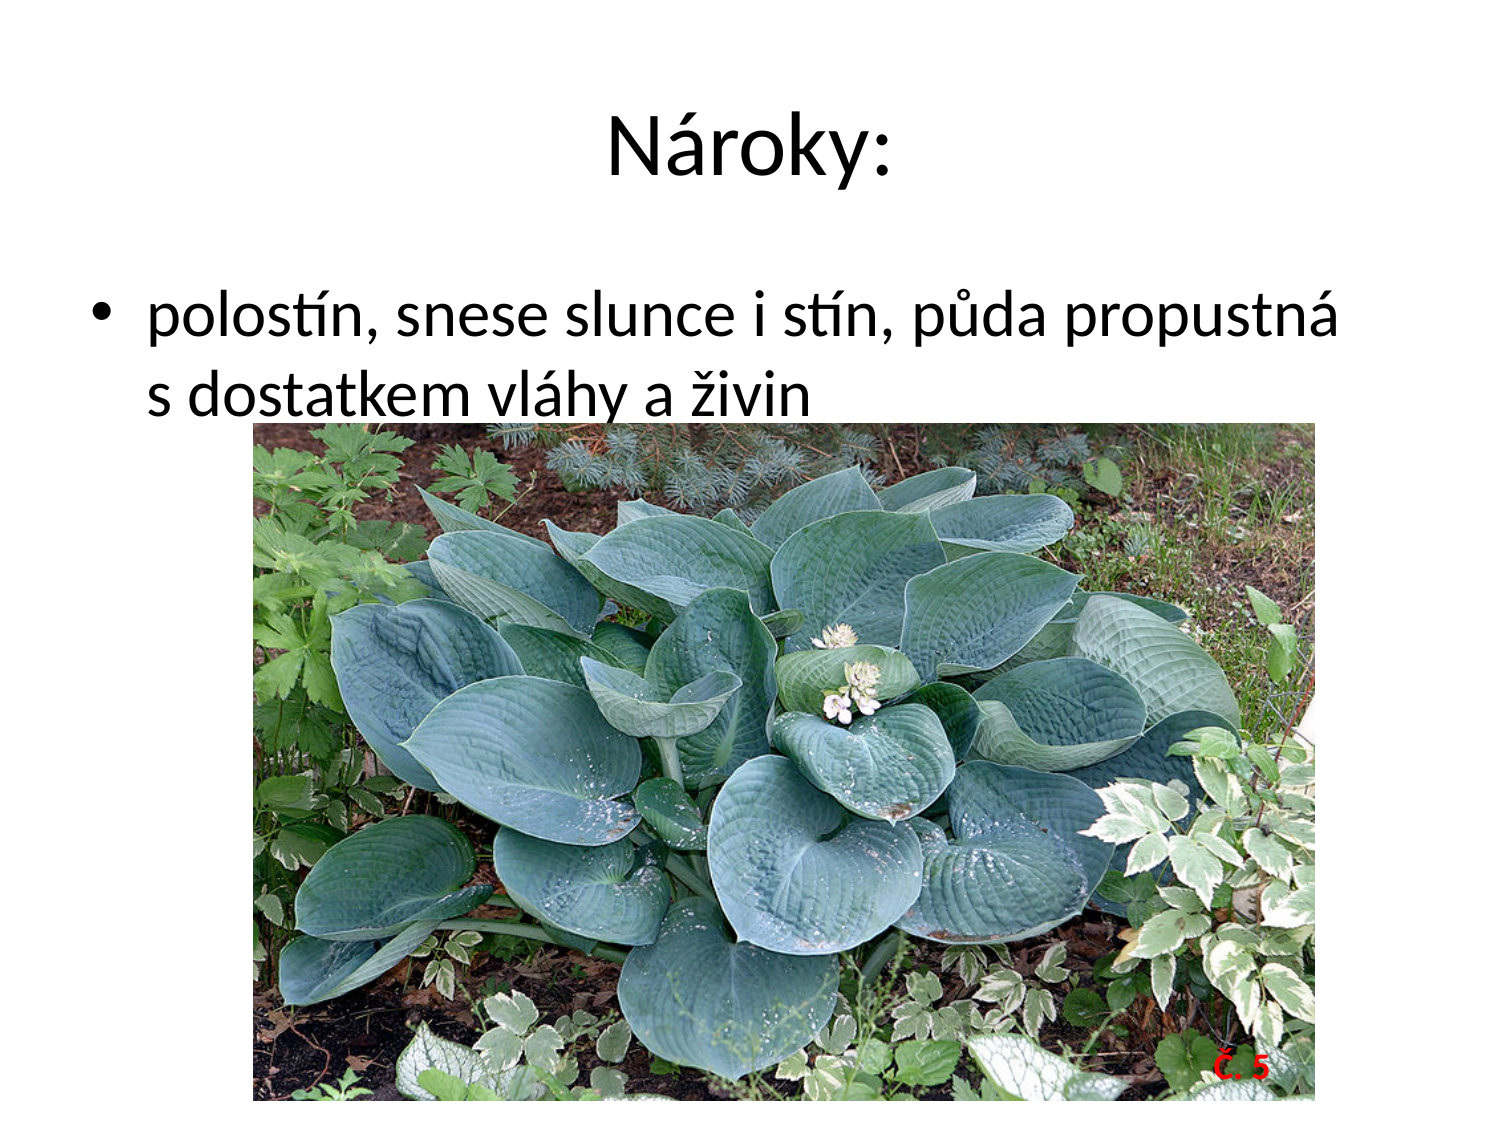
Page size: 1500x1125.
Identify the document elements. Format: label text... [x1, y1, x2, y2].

list polostín, snese slunce i stín, půda propustná s dostatkem vláhy a živin [75, 262, 1425, 1005]
picture [253, 423, 1316, 1102]
title Nároky: [75, 45, 1425, 233]
